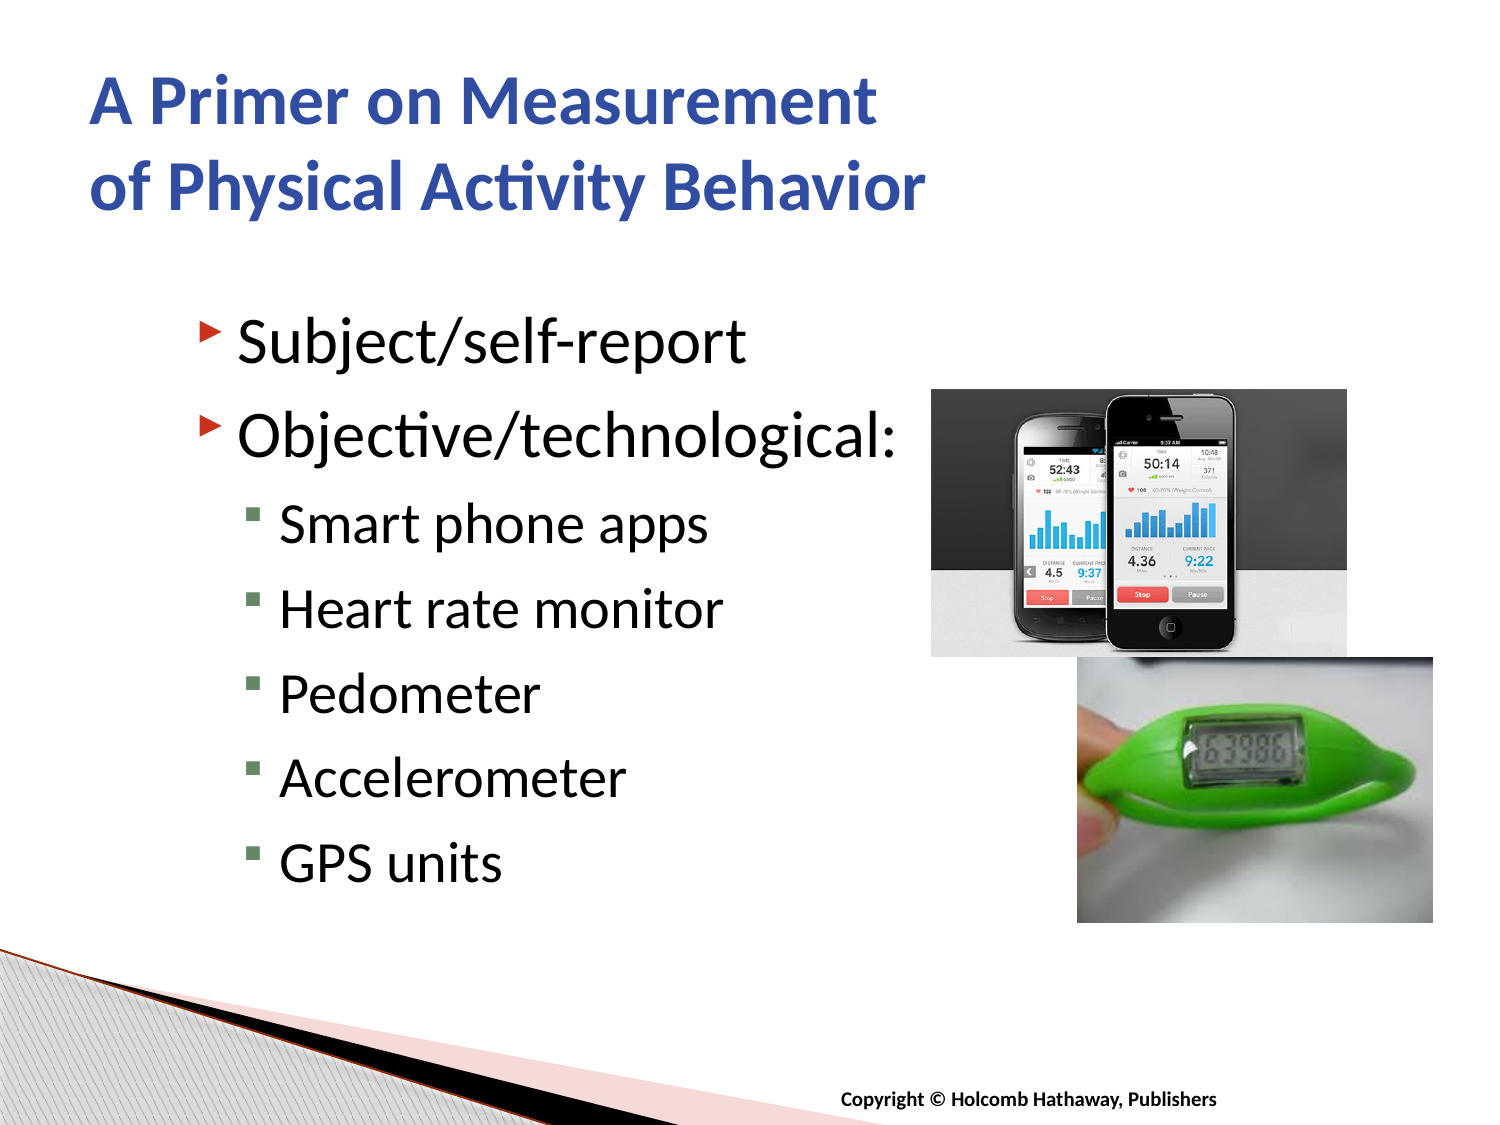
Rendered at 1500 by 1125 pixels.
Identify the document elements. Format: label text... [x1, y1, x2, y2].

list Subject/self-report Objective/technological: Smart phone apps Heart rate monitor Pedometer Accelerometer GPS units [162, 289, 1228, 1032]
picture [931, 389, 1433, 924]
footer Copyright © Holcomb Hathaway, Publishers [718, 1072, 1237, 1118]
title A Primer on Measurement of Physical Activity Behavior [75, 45, 1425, 233]
